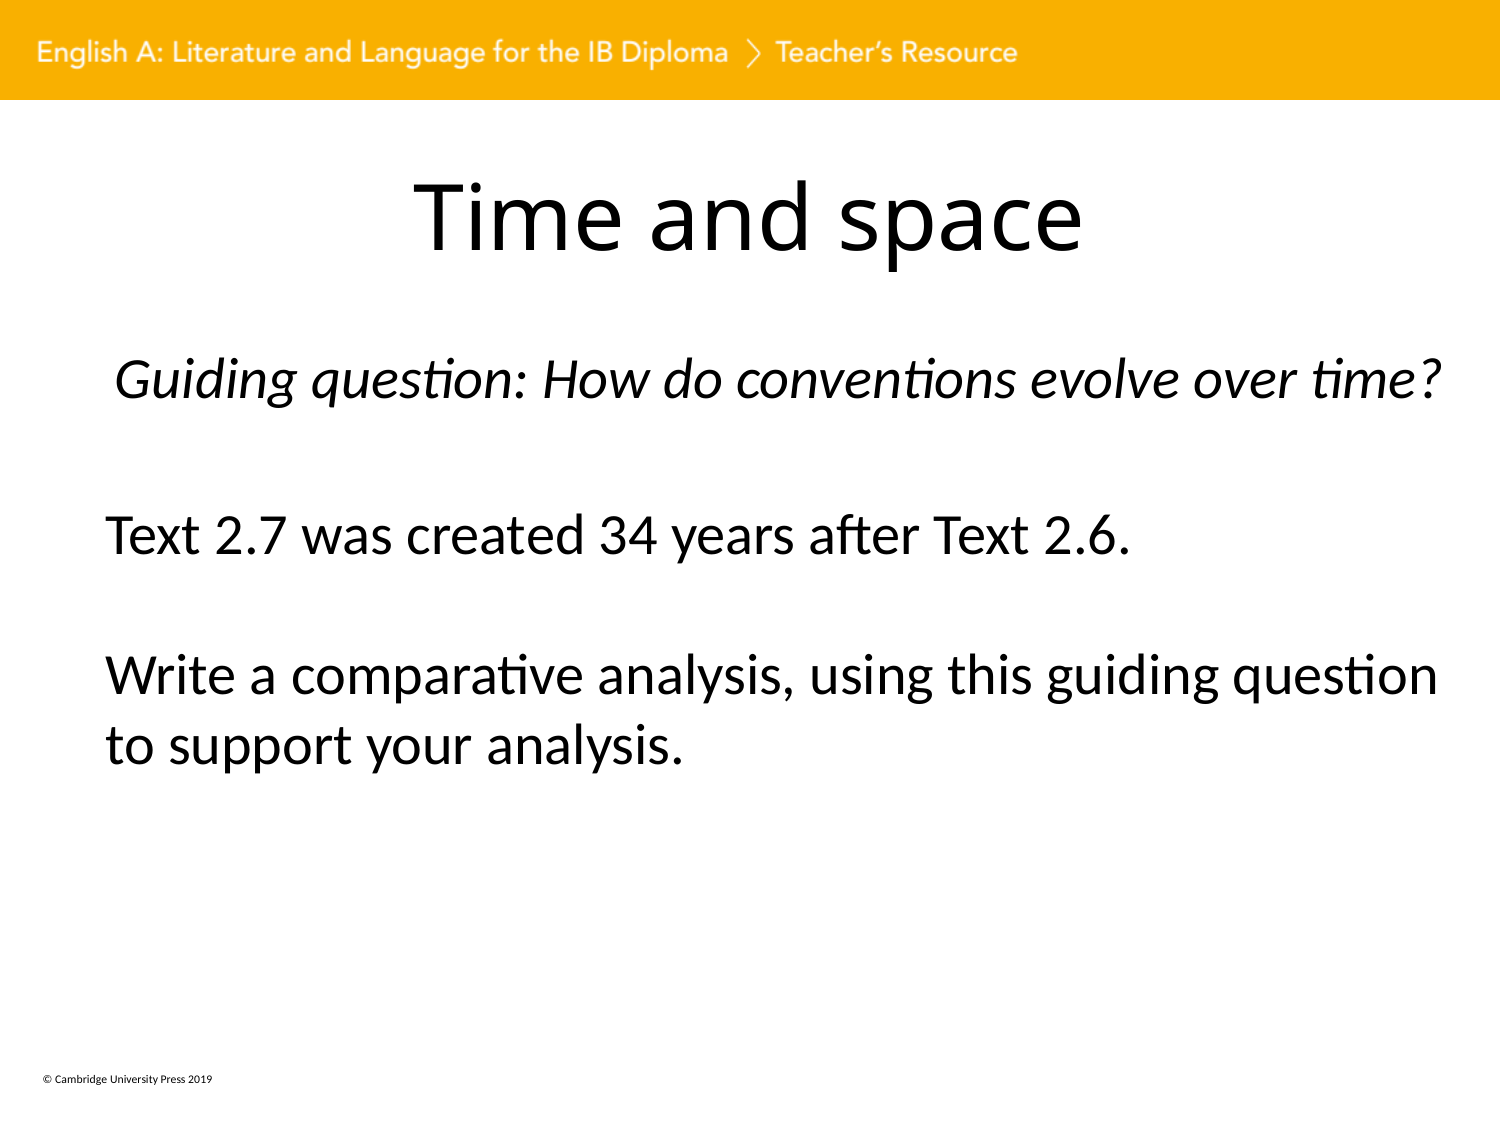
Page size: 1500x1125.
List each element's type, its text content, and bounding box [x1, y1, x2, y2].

subtitle © Cambridge University Press 2019 [27, 1063, 1388, 1093]
text_box Text 2.7 was created 34 years after Text 2.6. Write a comparative analysis, using this guiding question to support your analysis. [90, 488, 1474, 784]
text_box Guiding question: How do conventions evolve over time? [86, 332, 1474, 417]
picture [0, 0, 1500, 101]
text_box Time and space [27, 119, 1472, 308]
